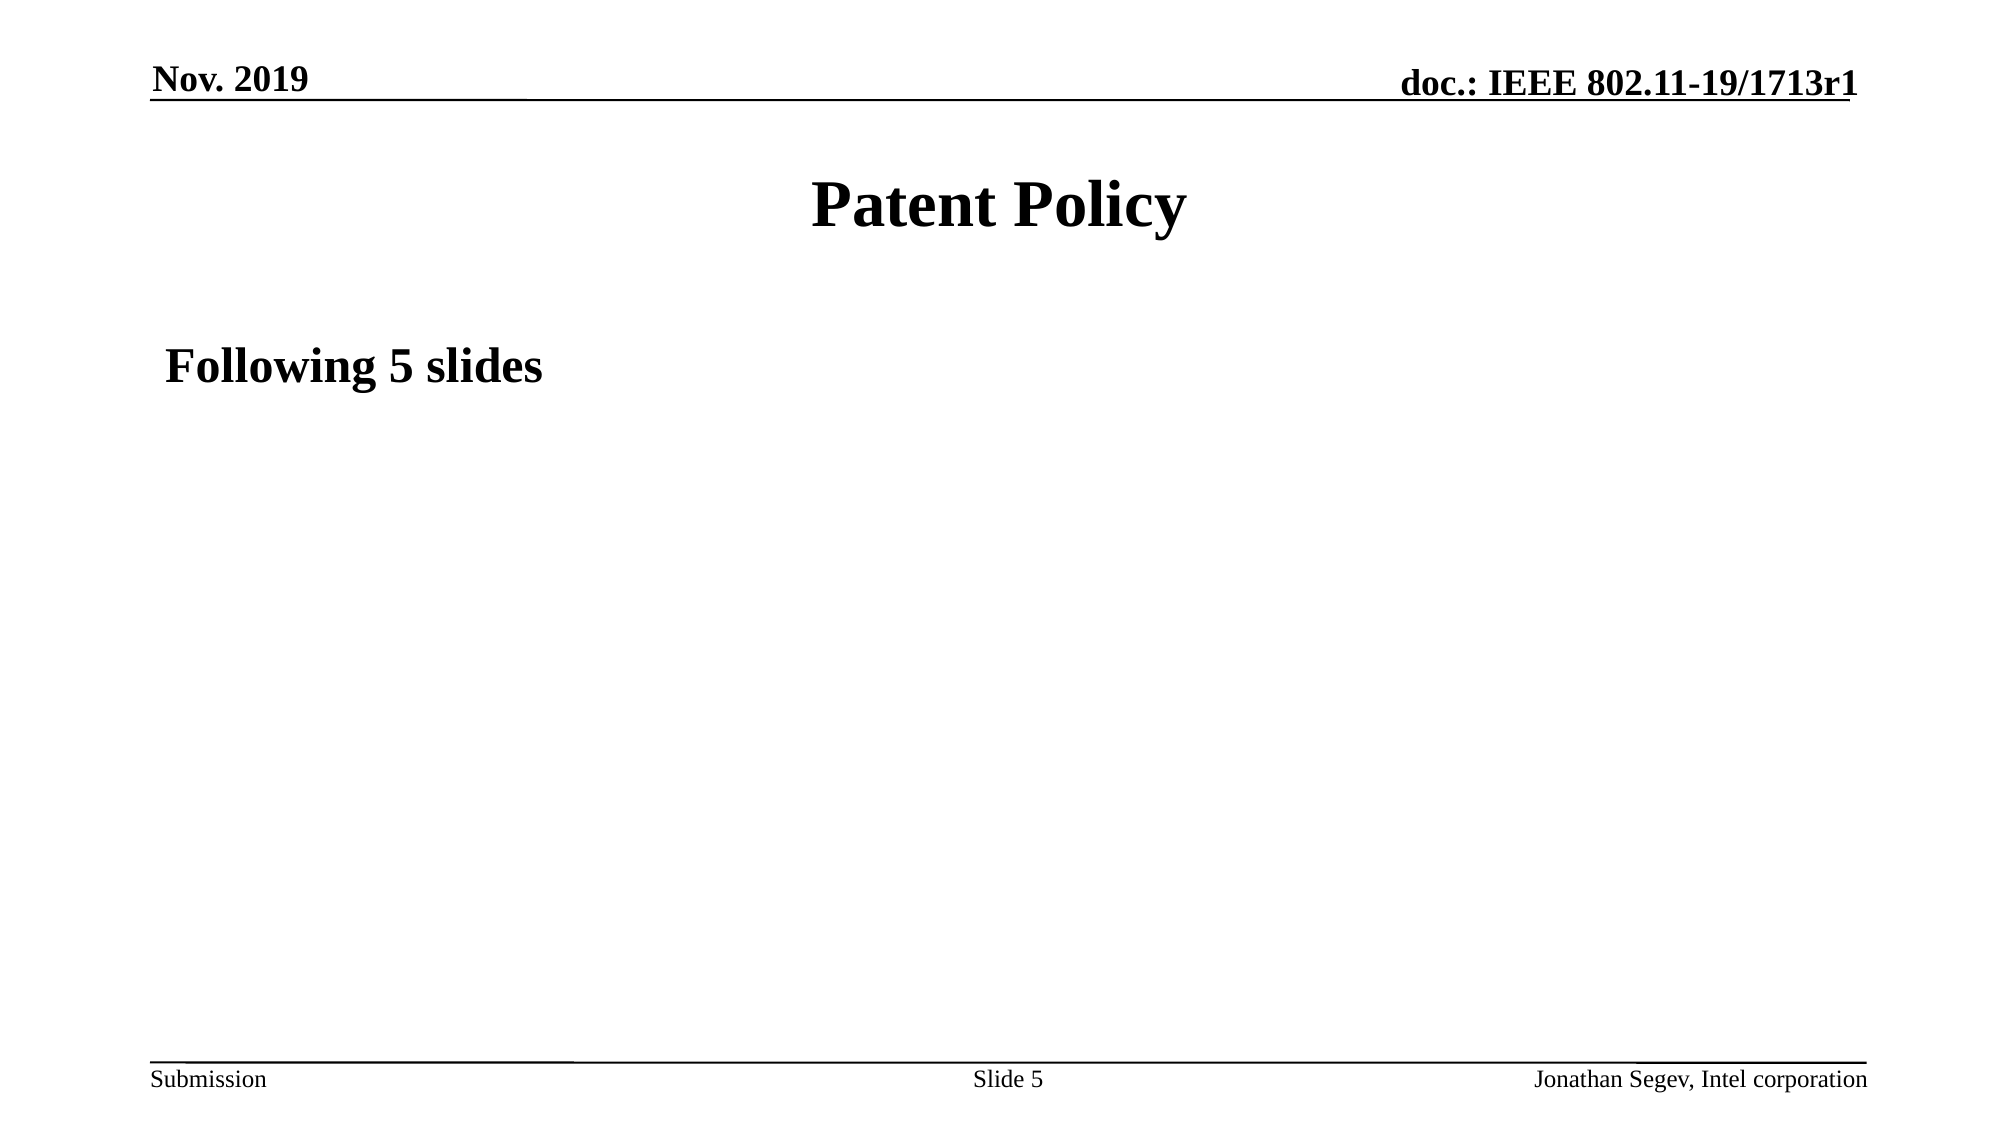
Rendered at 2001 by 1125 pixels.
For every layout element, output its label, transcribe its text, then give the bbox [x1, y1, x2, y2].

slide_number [152, 54, 563, 100]
slide_number Slide 5 [950, 1061, 1067, 1123]
footer Jonathan Segev, Intel corporation [1171, 1061, 1869, 1093]
title Patent Policy [149, 112, 1850, 288]
list Following 5 slides [149, 324, 1850, 1000]
